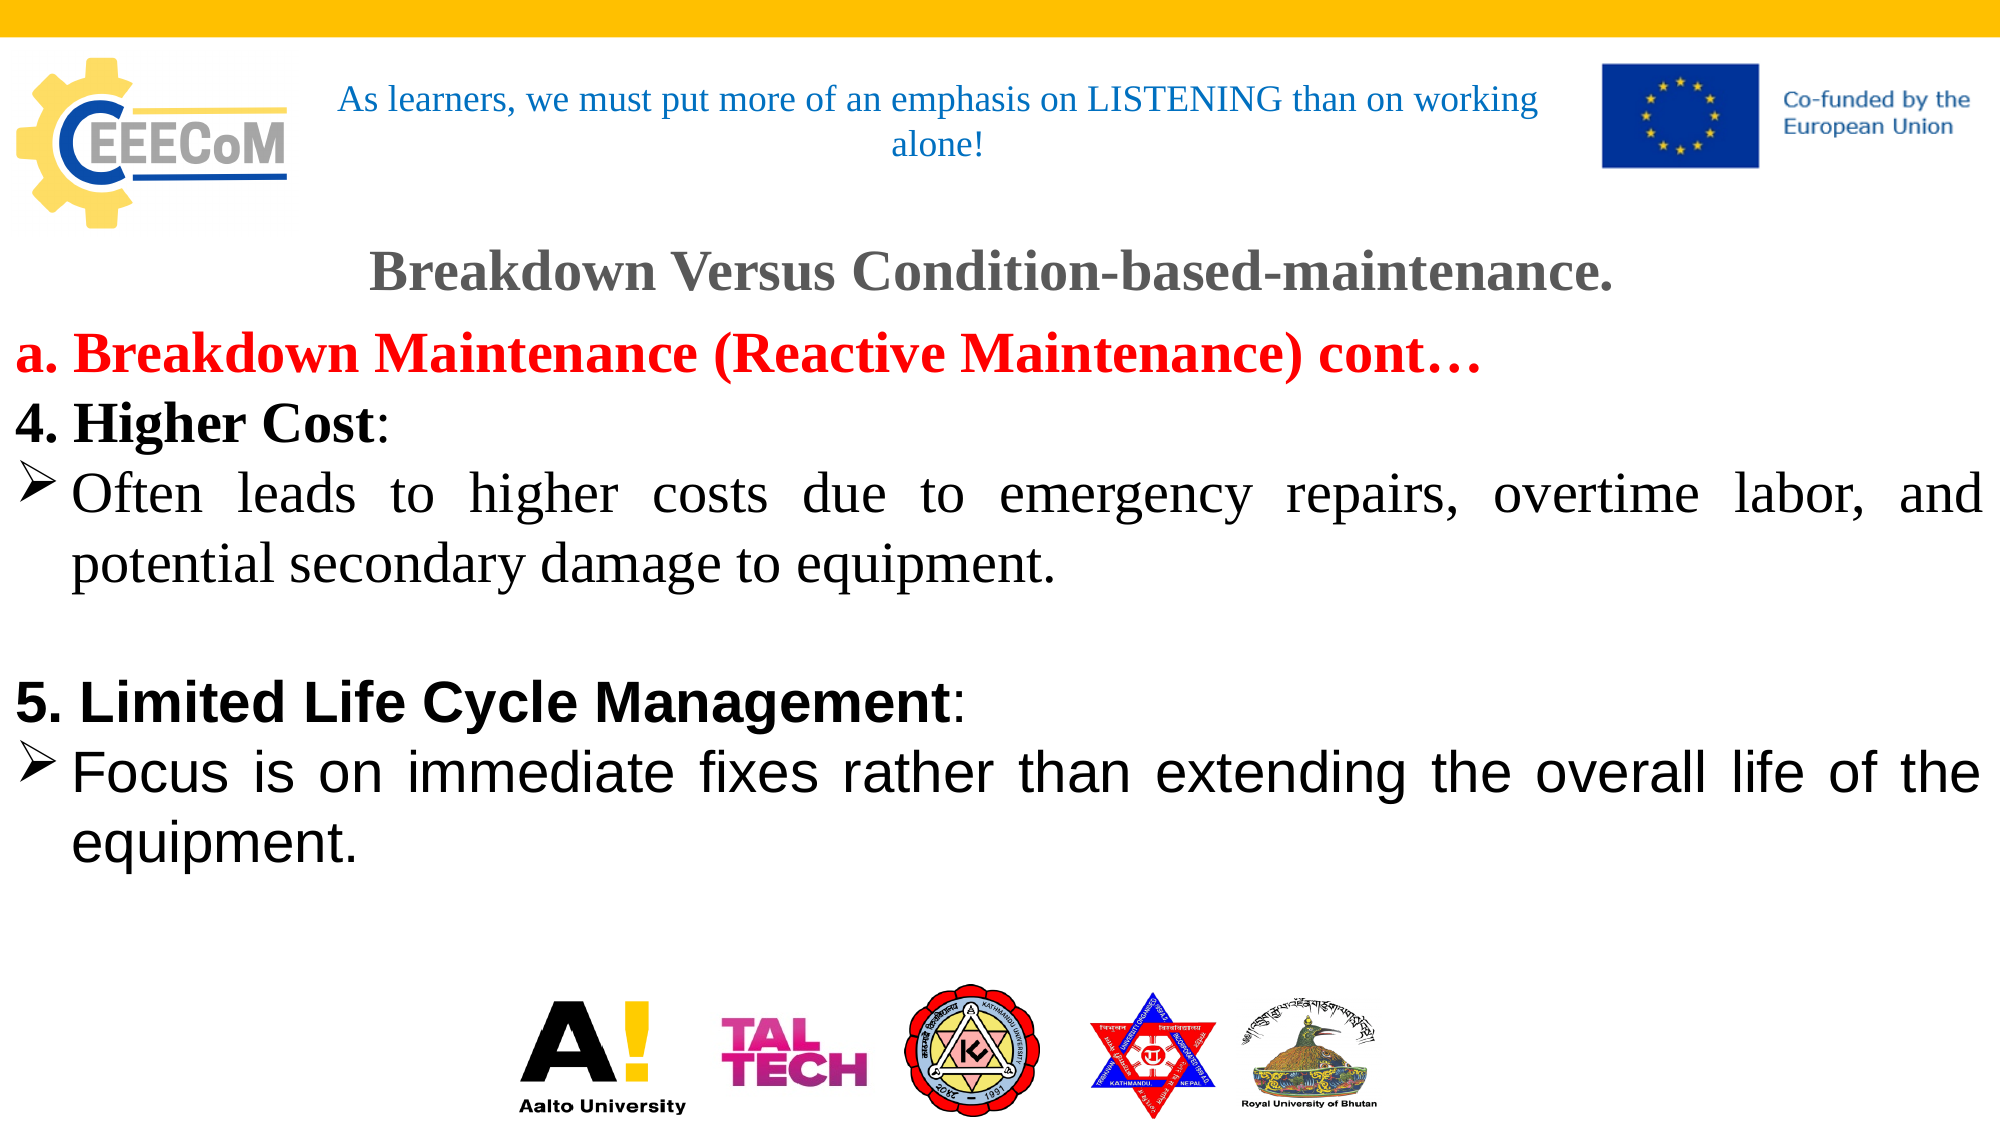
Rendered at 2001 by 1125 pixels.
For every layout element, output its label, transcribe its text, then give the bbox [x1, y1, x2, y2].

title As learners, we must put more of an emphasis on LISTENING than on working alone! [312, 37, 1565, 201]
picture [11, 50, 299, 224]
picture [1595, 46, 2000, 181]
picture [512, 984, 1382, 1125]
list Breakdown Versus Condition-based-maintenance. a. Breakdown Maintenance (Reactive Maintenance) cont… 4. Higher Cost: Often leads to higher costs due to emergency repairs, overtime labor, and potential secondary damage to equipment. 5. Limited Life Cycle Management: Focus is on immediate fixes rather than extending the overall life of the equipment. [0, 224, 2000, 975]
